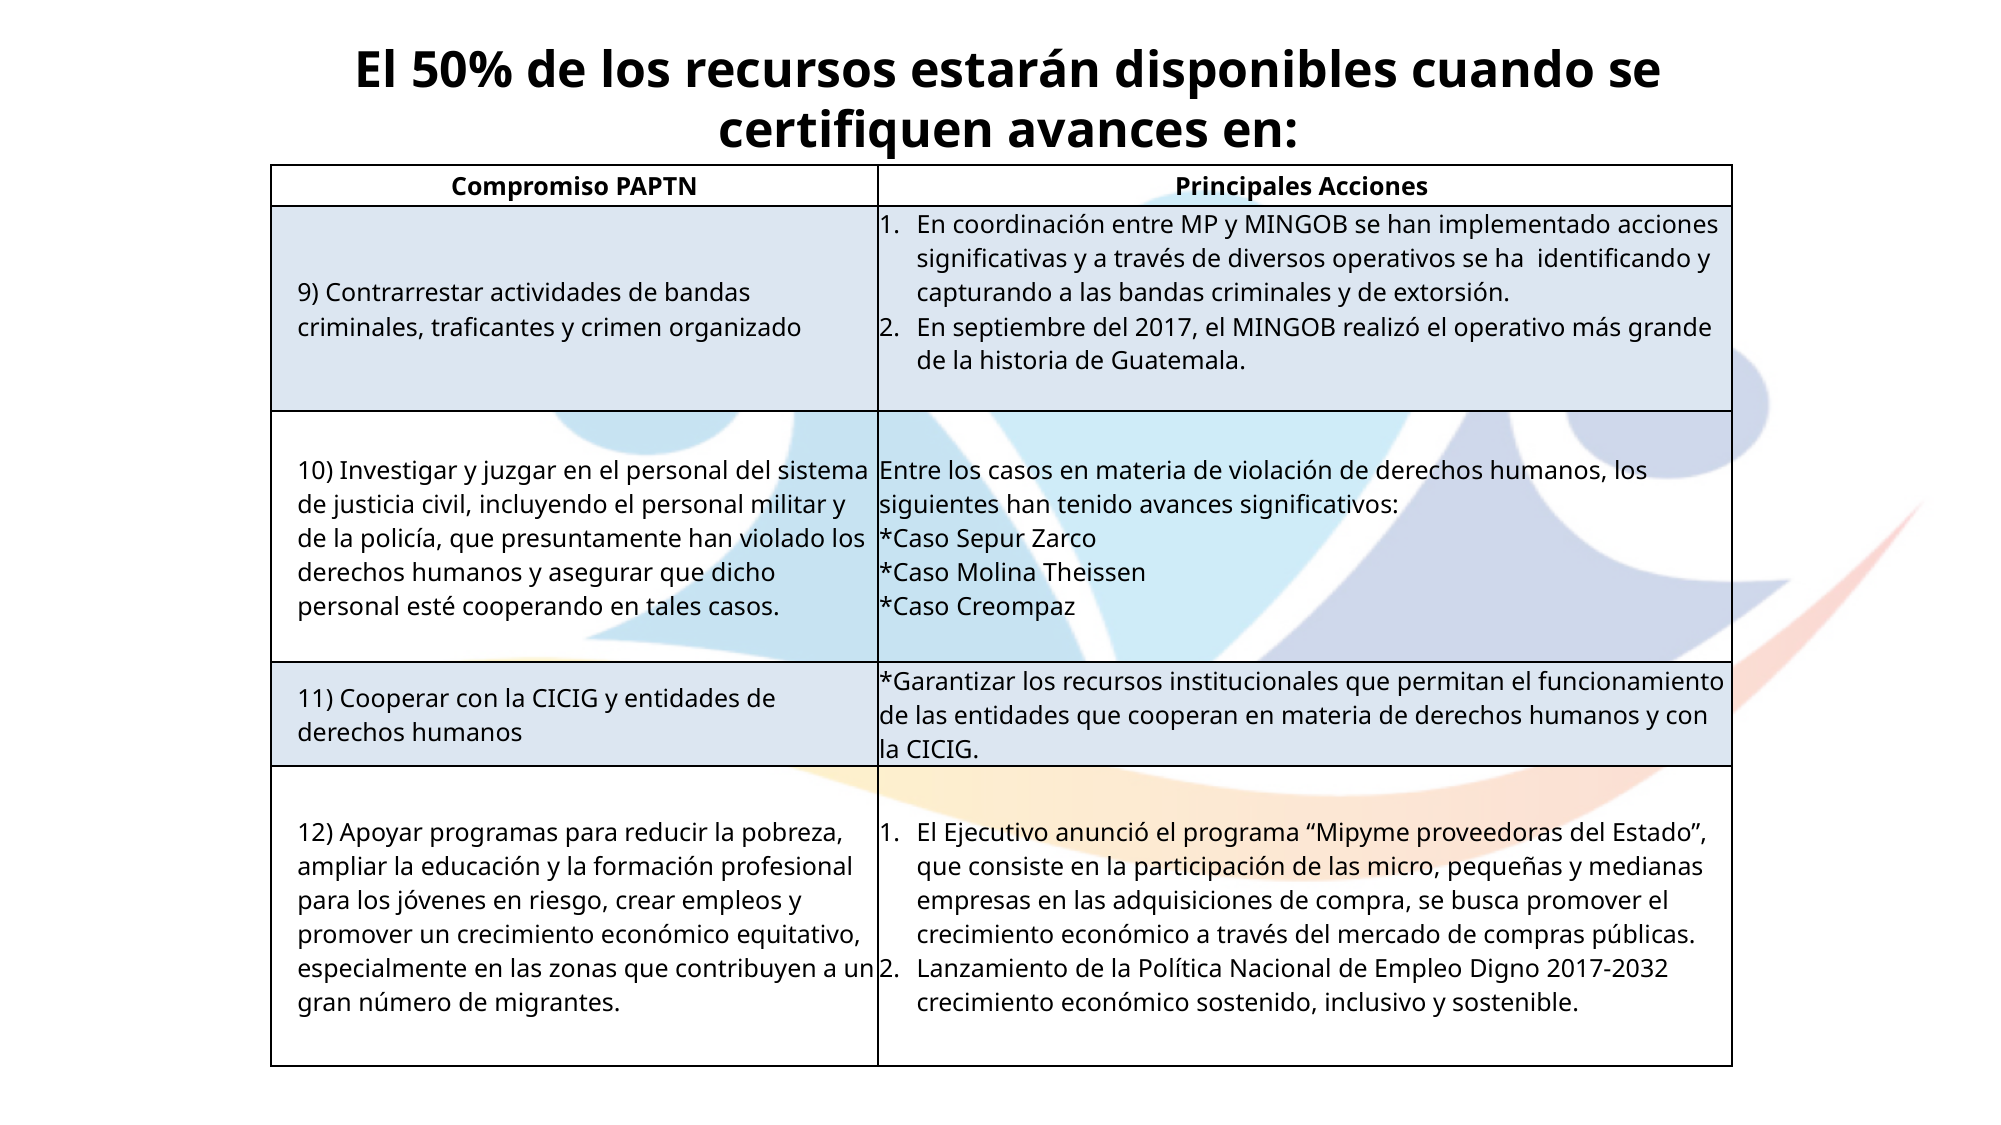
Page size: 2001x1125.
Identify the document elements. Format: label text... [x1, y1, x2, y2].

table_header Principales Acciones [879, 166, 1731, 205]
table_cell 10) Investigar y juzgar en el personal del sistema de justicia civil, incluyendo el personal militar y de la policía, que presuntamente han violado los derechos humanos y asegurar que dicho personal esté cooperando en tales casos. [272, 412, 877, 661]
table_cell En coordinación entre MP y MINGOB se han implementado acciones significativas y a través de diversos operativos se ha identificando y capturando a las bandas criminales y de extorsión. En septiembre del 2017, el MINGOB realizó el operativo más grande de la historia de Guatemala. [879, 207, 1731, 410]
table_cell 9) Contrarrestar actividades de bandas criminales, traficantes y crimen organizado [272, 207, 877, 410]
table_cell *Garantizar los recursos institucionales que permitan el funcionamiento de las entidades que cooperan en materia de derechos humanos y con la CICIG. [879, 663, 1731, 765]
title El 50% de los recursos estarán disponibles cuando se certifiquen avances en: [267, 3, 1750, 192]
table_cell Entre los casos en materia de violación de derechos humanos, los siguientes han tenido avances significativos: *Caso Sepur Zarco *Caso Molina Theissen *Caso Creompaz [879, 412, 1731, 661]
table_cell 12) Apoyar programas para reducir la pobreza, ampliar la educación y la formación profesional para los jóvenes en riesgo, crear empleos y promover un crecimiento económico equitativo, especialmente en las zonas que contribuyen a un gran número de migrantes. [272, 767, 877, 1065]
table_cell 11) Cooperar con la CICIG y entidades de derechos humanos [272, 663, 877, 765]
table_cell El Ejecutivo anunció el programa “Mipyme proveedoras del Estado”, que consiste en la participación de las micro, pequeñas y medianas empresas en las adquisiciones de compra, se busca promover el crecimiento económico a través del mercado de compras públicas. Lanzamiento de la Política Nacional de Empleo Digno 2017-2032 crecimiento económico sostenido, inclusivo y sostenible. [879, 767, 1731, 1065]
table_header Compromiso PAPTN [272, 166, 877, 205]
